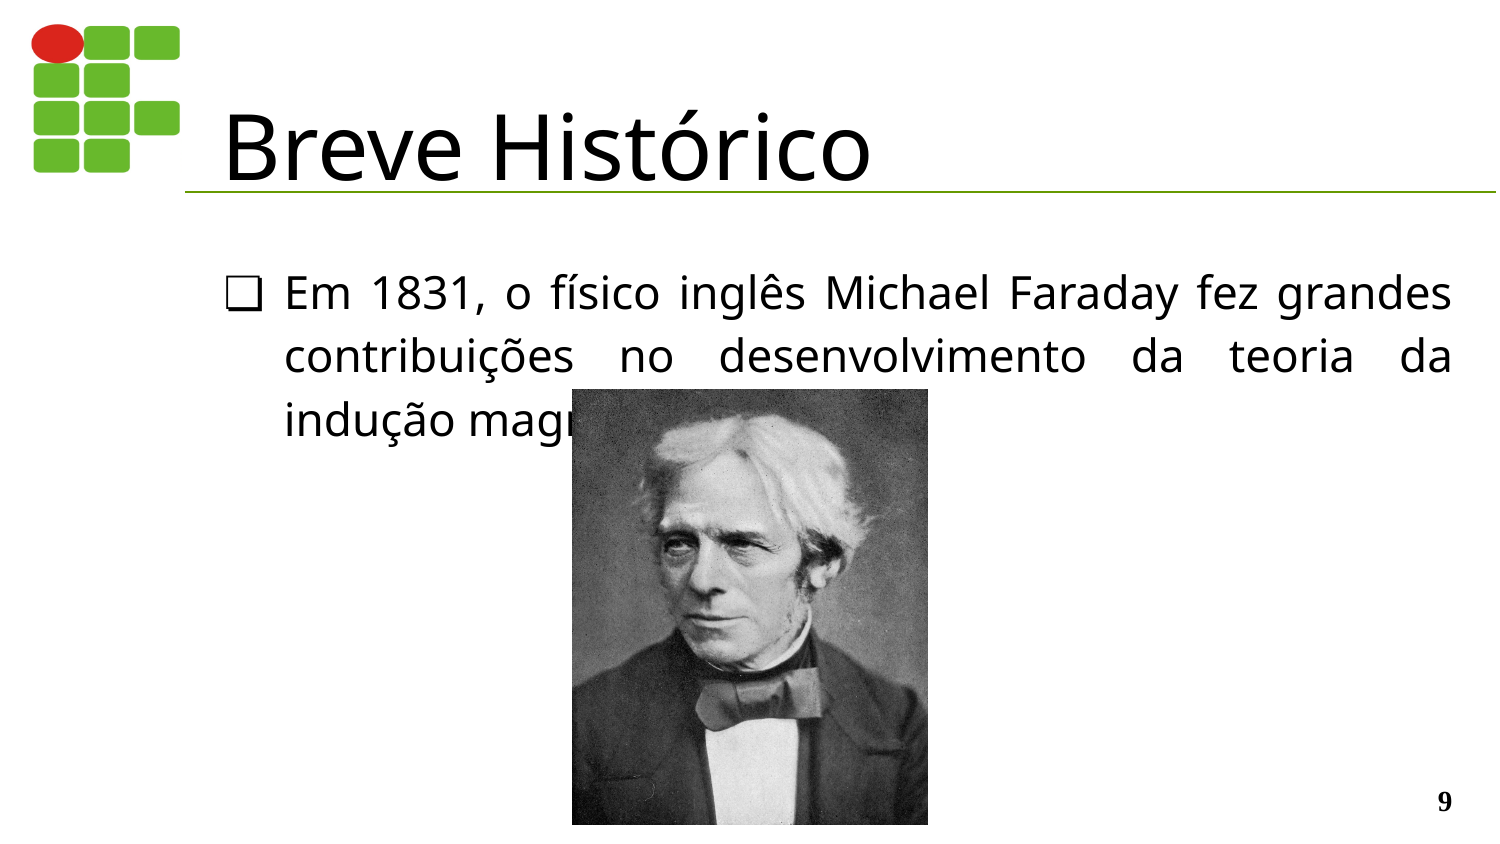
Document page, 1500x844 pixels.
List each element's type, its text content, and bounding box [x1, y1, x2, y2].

picture [29, 23, 182, 174]
text_box ‹#› [1155, 768, 1468, 825]
list Em 1831, o físico inglês Michael Faraday fez grandes contribuições no desenvolvimento da teoria da indução magnética. [193, 248, 1469, 463]
picture [572, 389, 928, 825]
title Breve Histórico [206, 26, 1468, 207]
